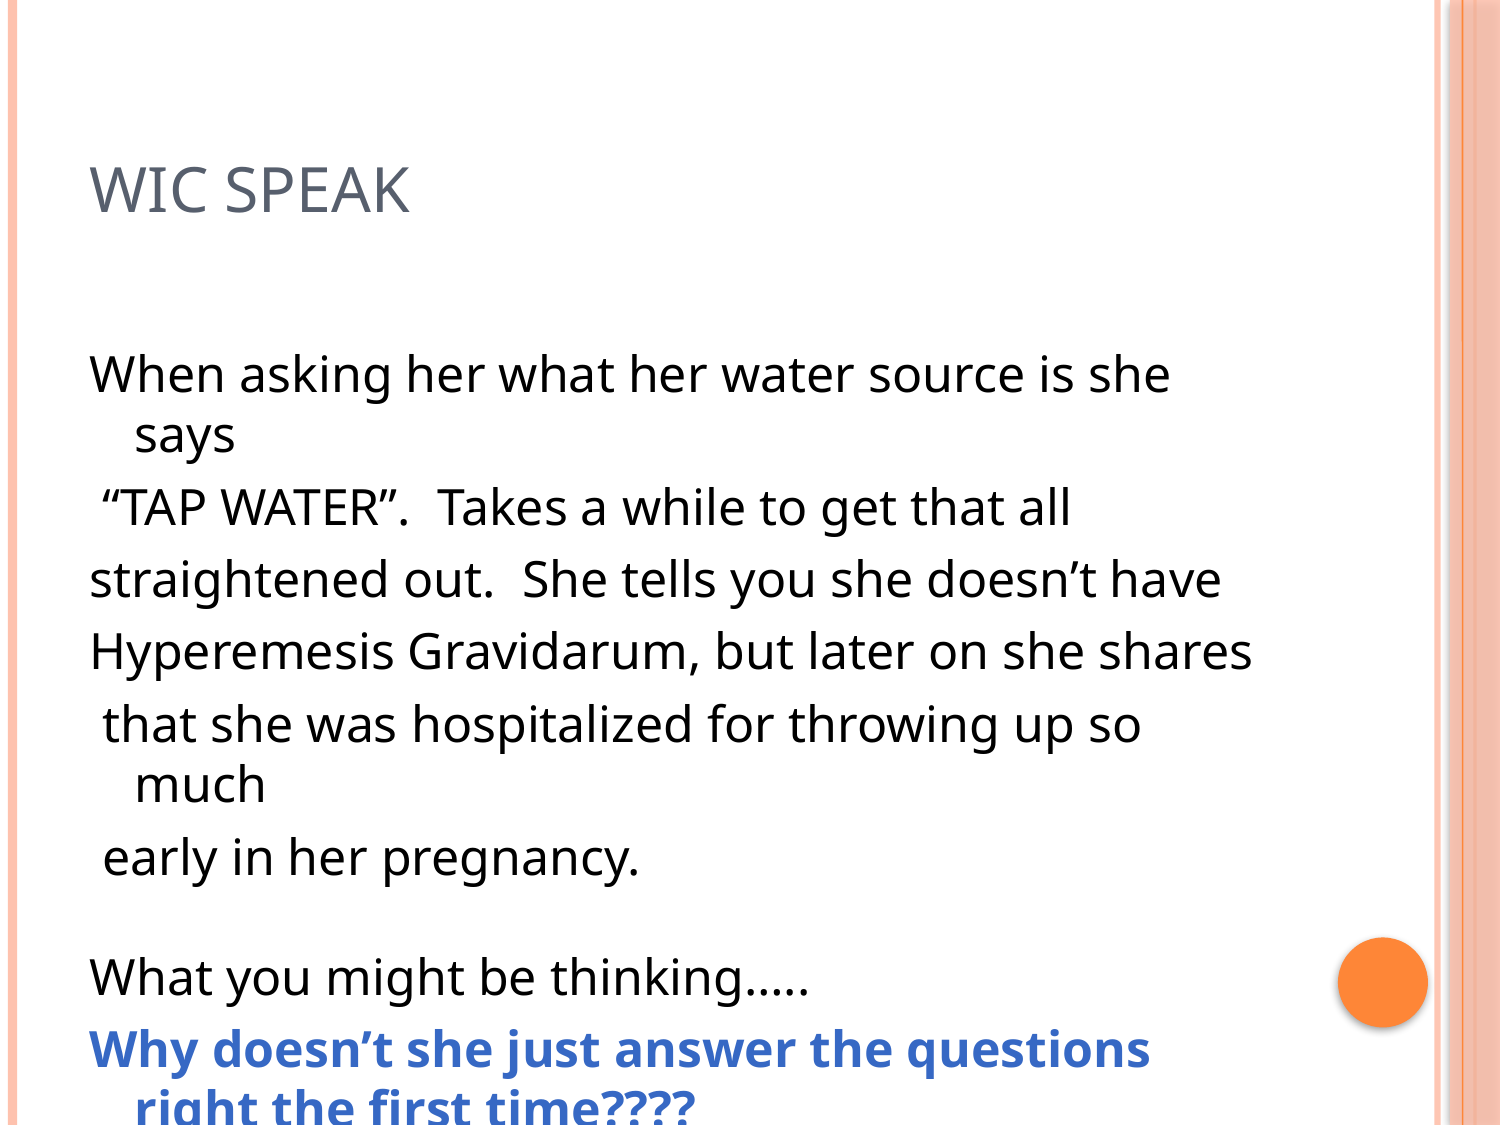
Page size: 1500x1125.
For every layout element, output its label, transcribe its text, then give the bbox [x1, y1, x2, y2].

list When asking her what her water source is she says “TAP WATER”. Takes a while to get that all straightened out. She tells you she doesn’t have Hyperemesis Gravidarum, but later on she shares that she was hospitalized for throwing up so much early in her pregnancy. What you might be thinking….. Why doesn’t she just answer the questions right the first time???? [75, 262, 1300, 1062]
title WIC SPEAK [75, 45, 1300, 233]
